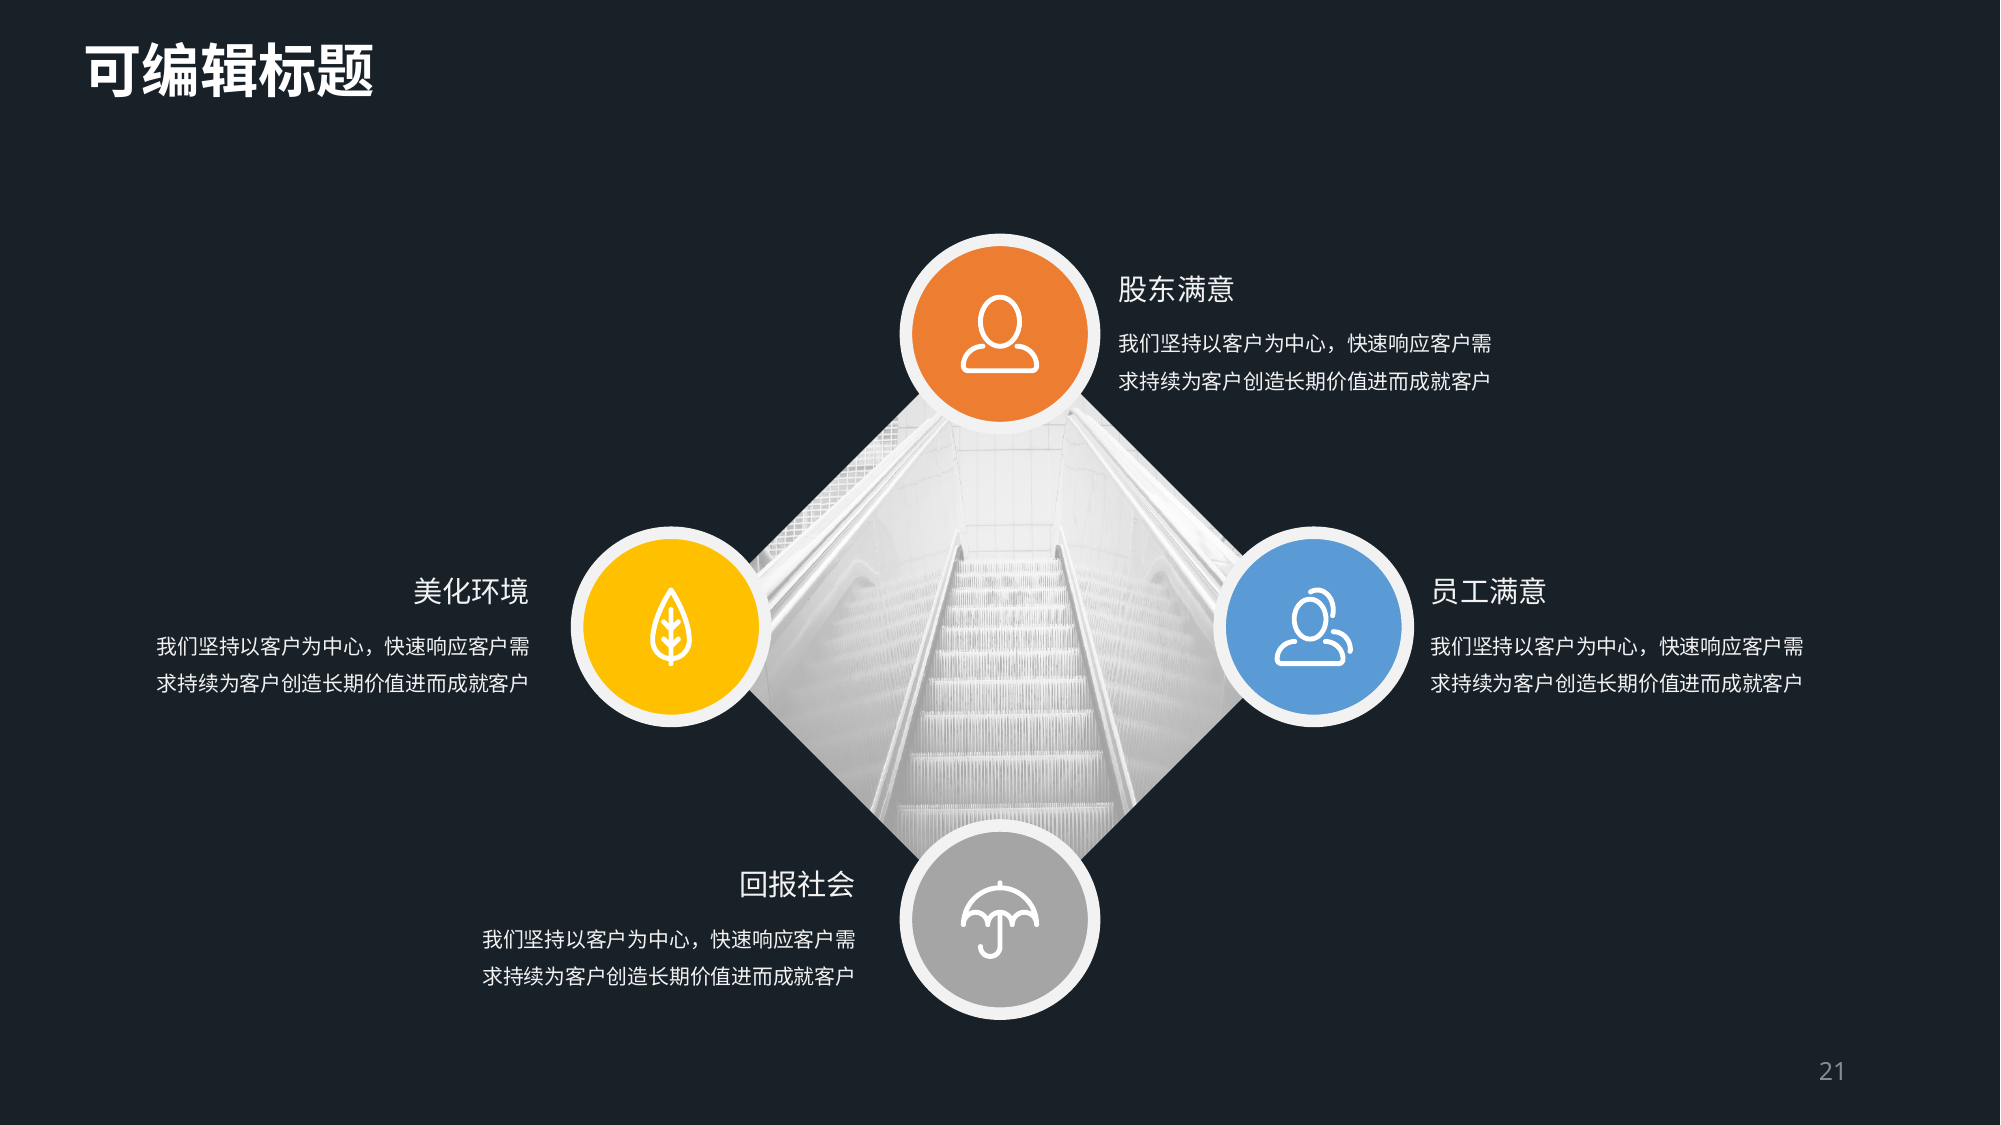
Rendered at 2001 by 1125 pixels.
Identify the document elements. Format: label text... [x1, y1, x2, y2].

text_box 美化环境 我们坚持以客户为中心，快速响应客户需求持续为客户创造长期价值进而成就客户 [125, 548, 545, 704]
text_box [1219, 532, 1408, 721]
text_box 股东满意 我们坚持以客户为中心，快速响应客户需求持续为客户创造长期价值进而成就客户 [1104, 246, 1524, 401]
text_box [905, 825, 1095, 1014]
text_box 回报社会 我们坚持以客户为中心，快速响应客户需求持续为客户创造长期价值进而成就客户 [451, 841, 871, 996]
text_box [766, 406, 1222, 848]
slide_number 21 [1412, 1042, 1863, 1103]
text_box 可编辑标题 [68, 26, 834, 112]
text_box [905, 239, 1095, 429]
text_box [577, 532, 766, 721]
text_box 员工满意 我们坚持以客户为中心，快速响应客户需求持续为客户创造长期价值进而成就客户 [1416, 548, 1836, 704]
